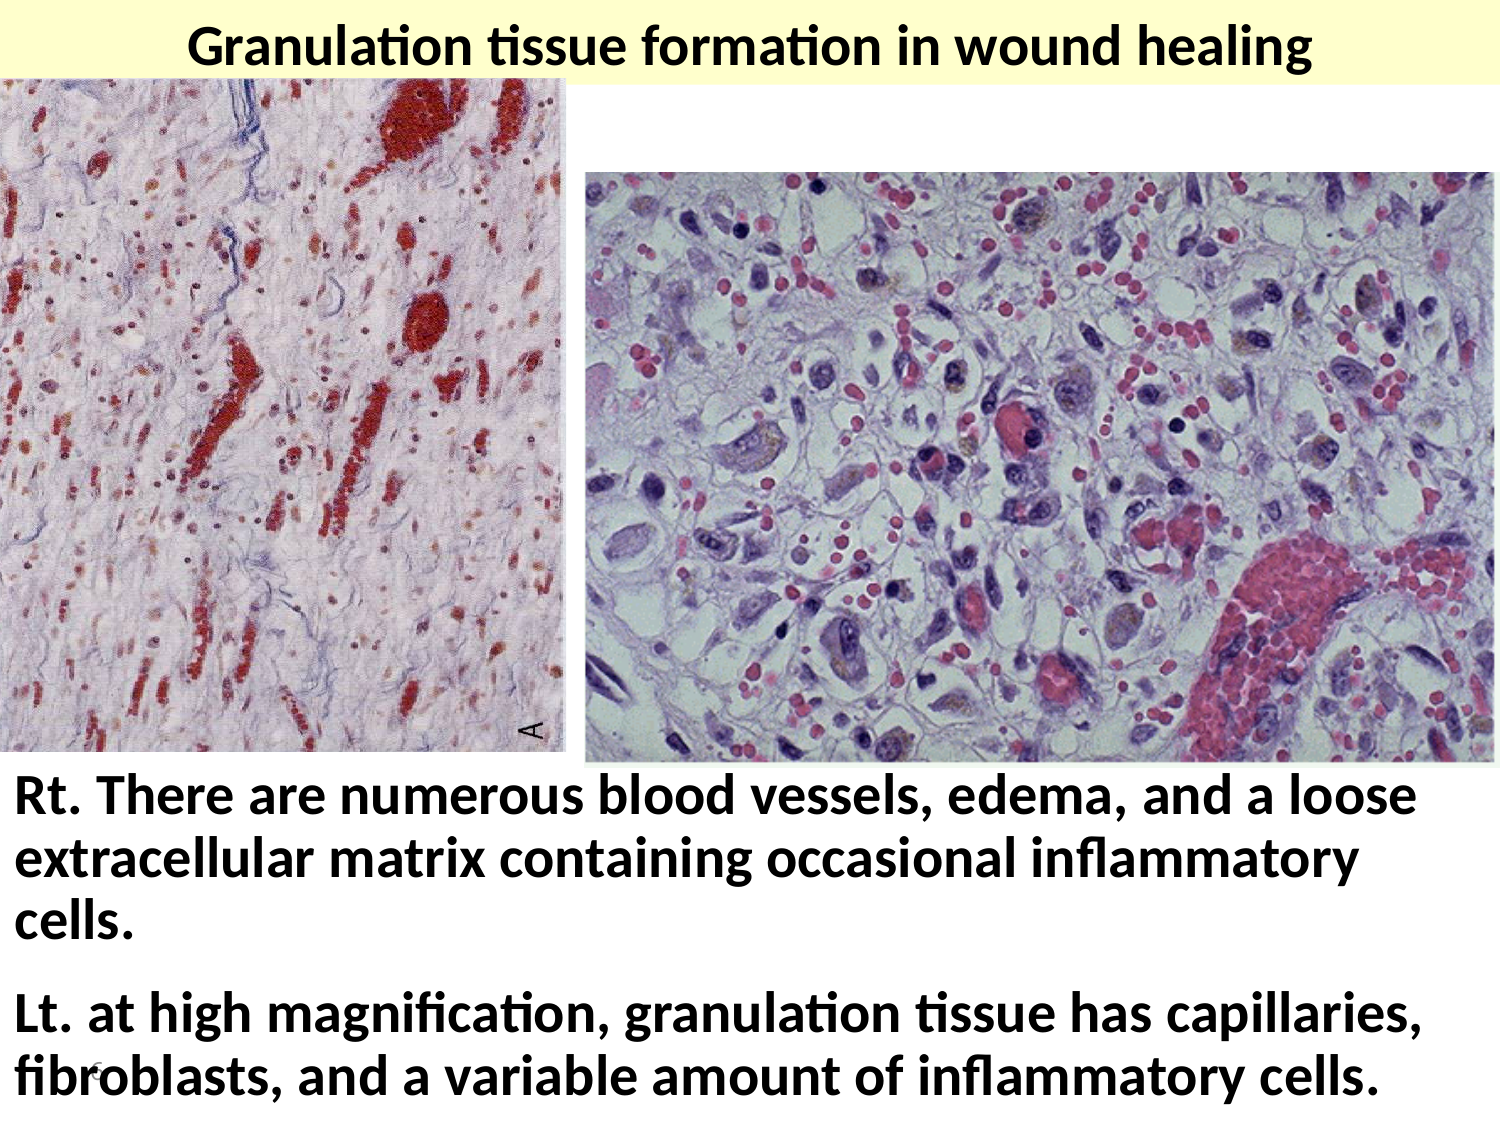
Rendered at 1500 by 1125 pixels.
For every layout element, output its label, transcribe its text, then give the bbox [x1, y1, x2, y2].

picture [0, 77, 567, 752]
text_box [584, 172, 1500, 768]
text_box Granulation tissue formation in wound healing [0, 0, 1500, 85]
text_box Rt. There are numerous blood vessels, edema, and a loose extracellular matrix containing occasional inflammatory cells. Lt. at high magnification, granulation tissue has capillaries, fibroblasts, and a variable amount of inflammatory cells. [0, 756, 1500, 1116]
slide_number 6 [75, 1042, 425, 1103]
